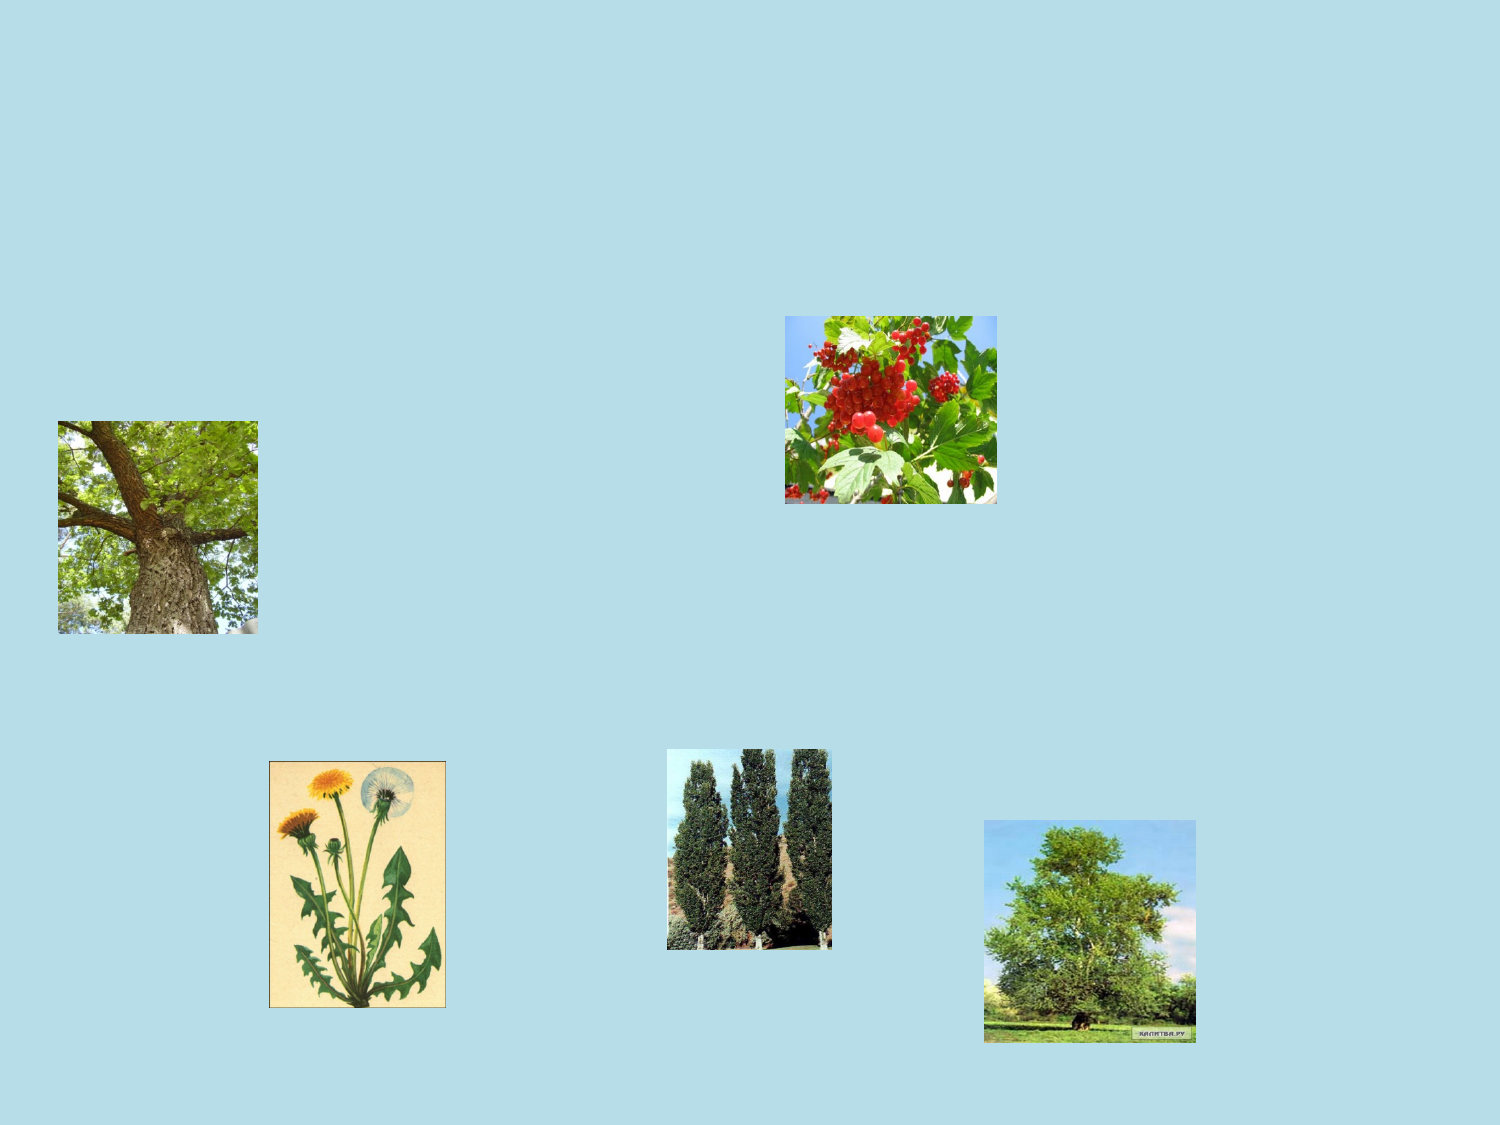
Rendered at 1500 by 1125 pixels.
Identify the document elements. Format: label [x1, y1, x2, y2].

picture [784, 316, 997, 505]
picture [667, 749, 833, 950]
picture [269, 761, 446, 1008]
list [984, 820, 1196, 1044]
picture [58, 421, 258, 634]
